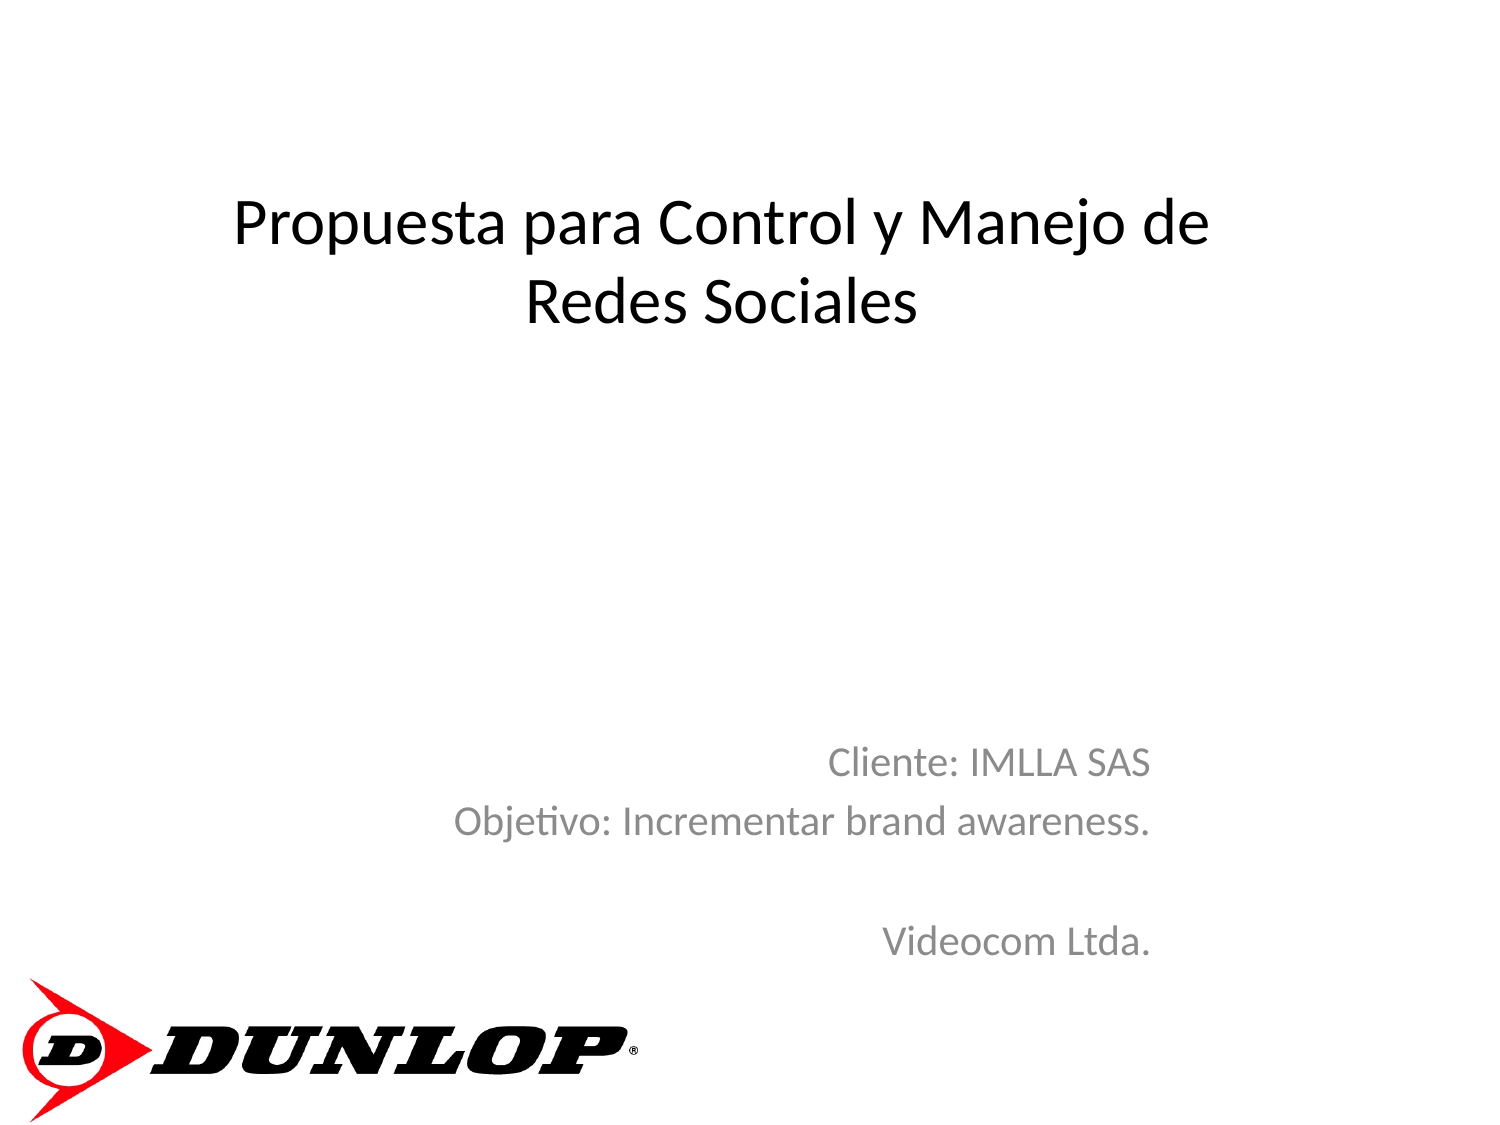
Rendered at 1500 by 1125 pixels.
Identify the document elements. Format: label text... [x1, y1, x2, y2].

title Propuesta para Control y Manejo de Redes Sociales [134, 110, 1312, 405]
picture [0, 973, 655, 1125]
subtitle Cliente: IMLLA SAS Objetivo: Incrementar brand awareness. Videocom Ltda. [241, 725, 1167, 974]
